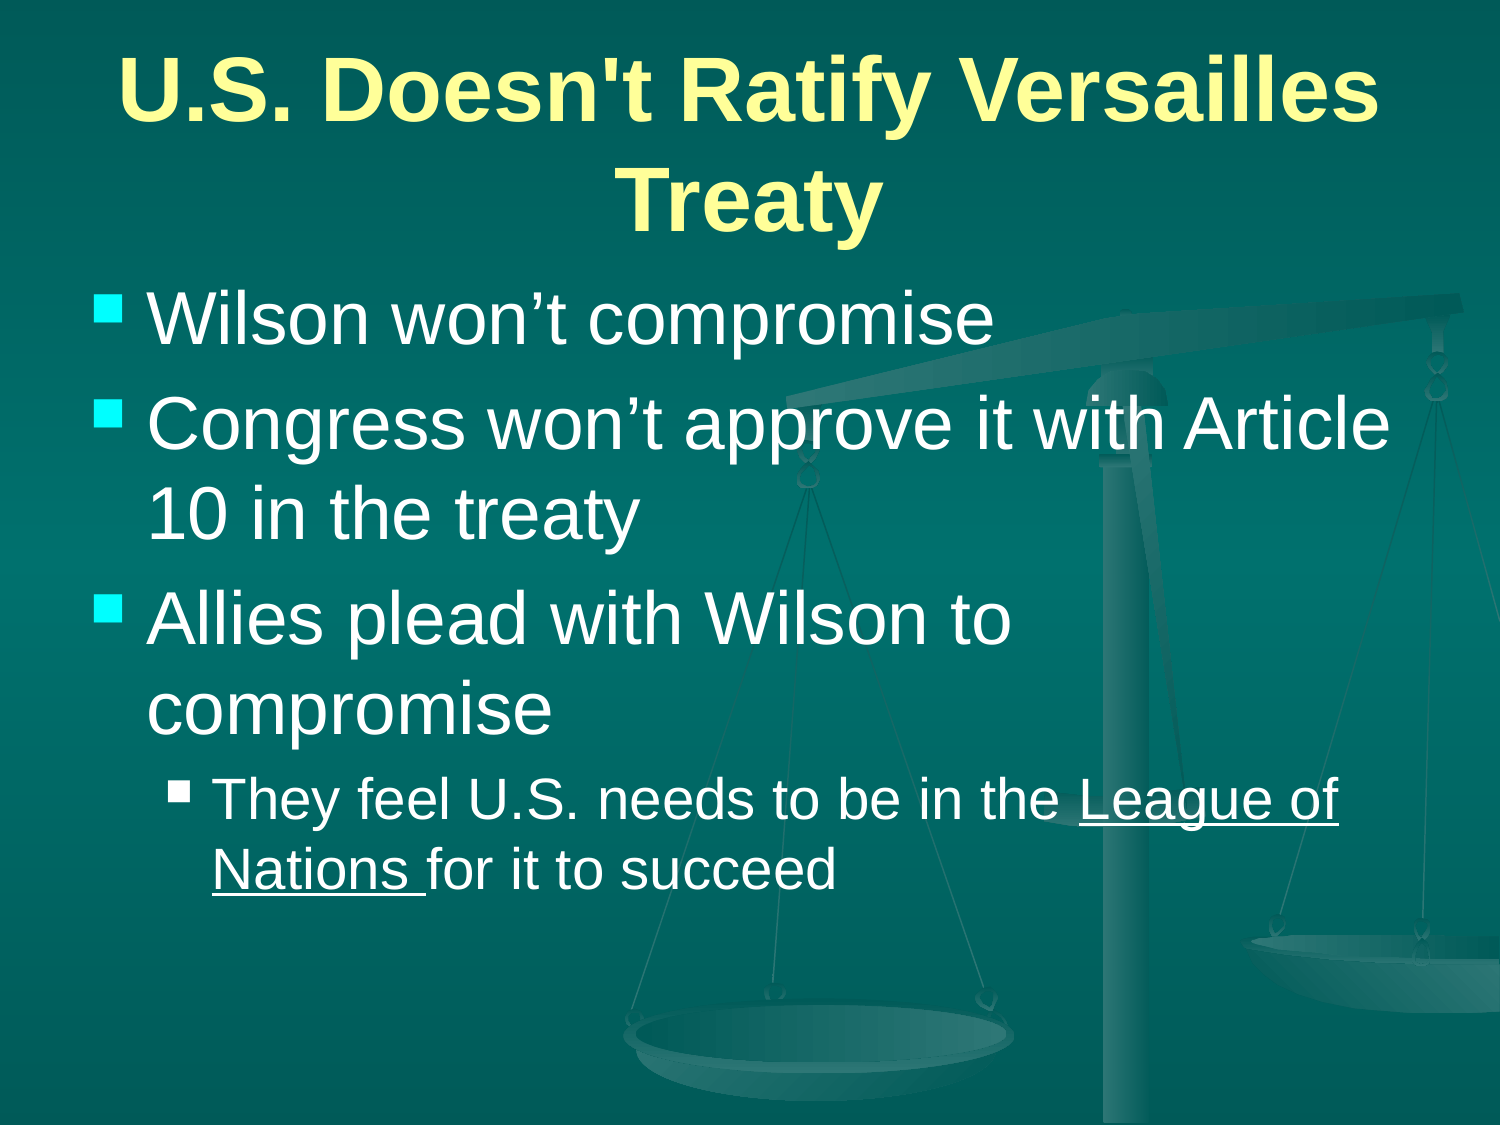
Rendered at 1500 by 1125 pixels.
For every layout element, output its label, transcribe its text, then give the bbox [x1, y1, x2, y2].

list Wilson won’t compromise Congress won’t approve it with Article 10 in the treaty Allies plead with Wilson to compromise They feel U.S. needs to be in the League of Nations for it to succeed [74, 262, 1426, 1006]
title U.S. Doesn't Ratify Versailles Treaty [74, 45, 1426, 234]
